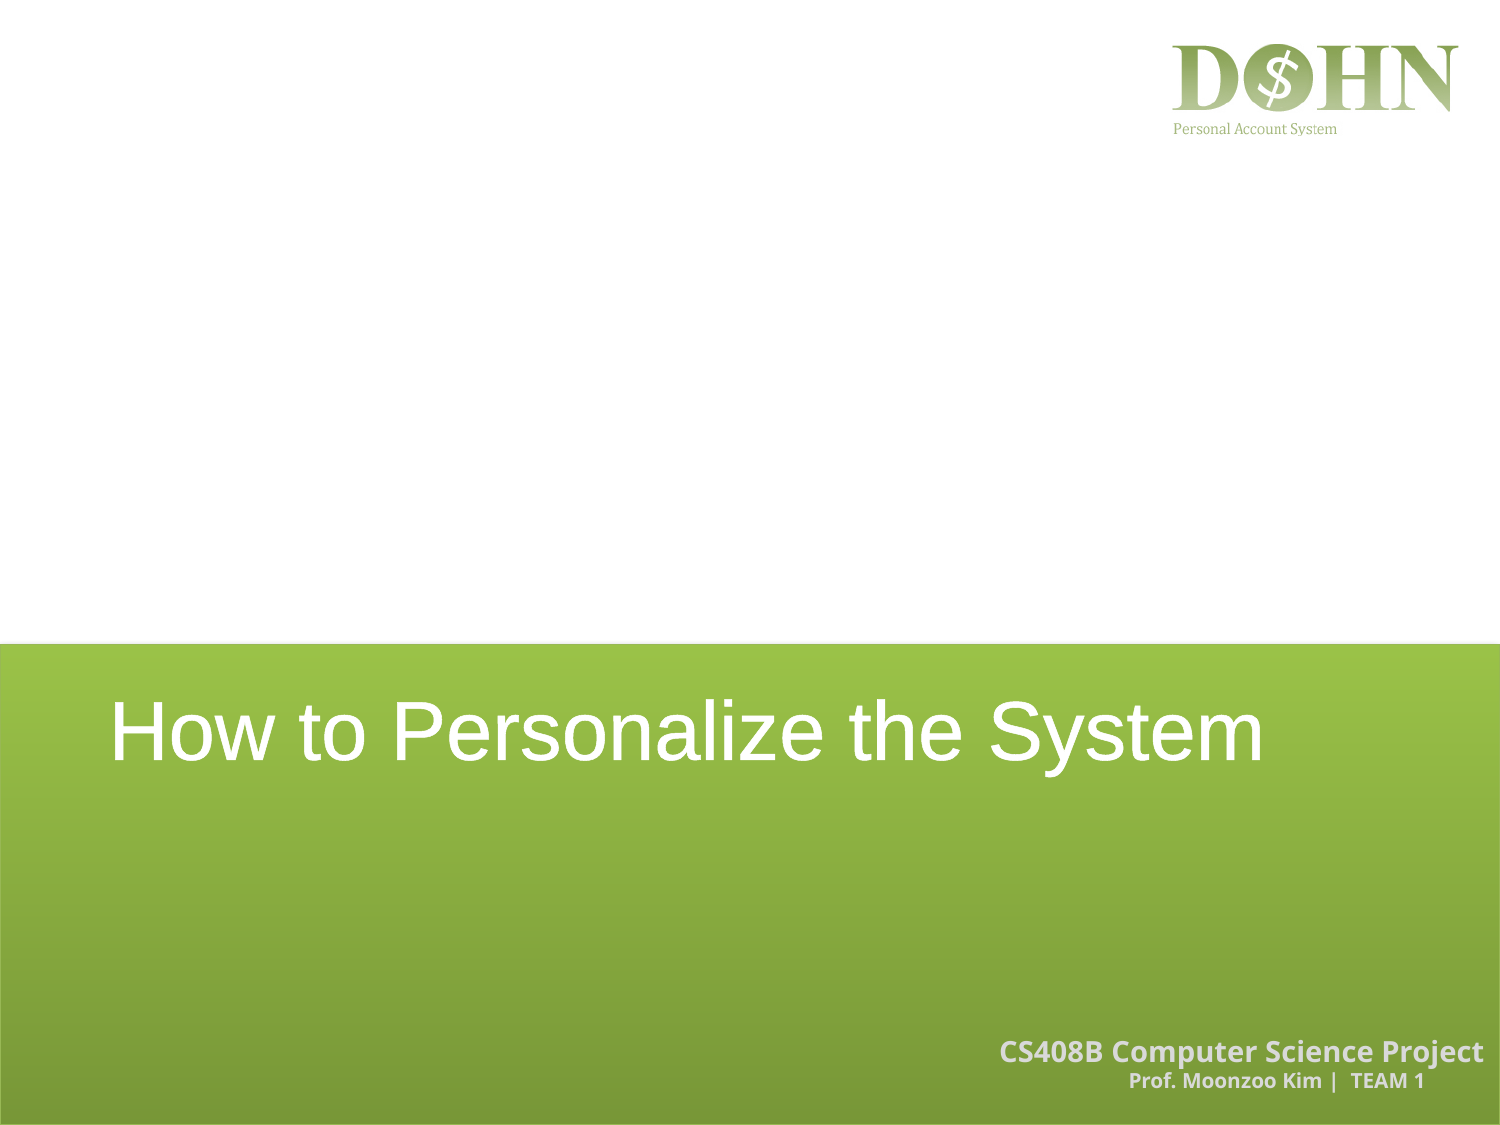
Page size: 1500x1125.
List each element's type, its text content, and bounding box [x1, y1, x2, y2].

text_box How to Personalize the System [93, 669, 1360, 784]
picture [1171, 34, 1459, 137]
text_box [0, 644, 1500, 1125]
text_box CS408B Computer Science Project Prof. Moonzoo Kim | TEAM 1 [984, 1025, 1500, 1101]
slide_number 28 [1074, 1065, 1425, 1125]
